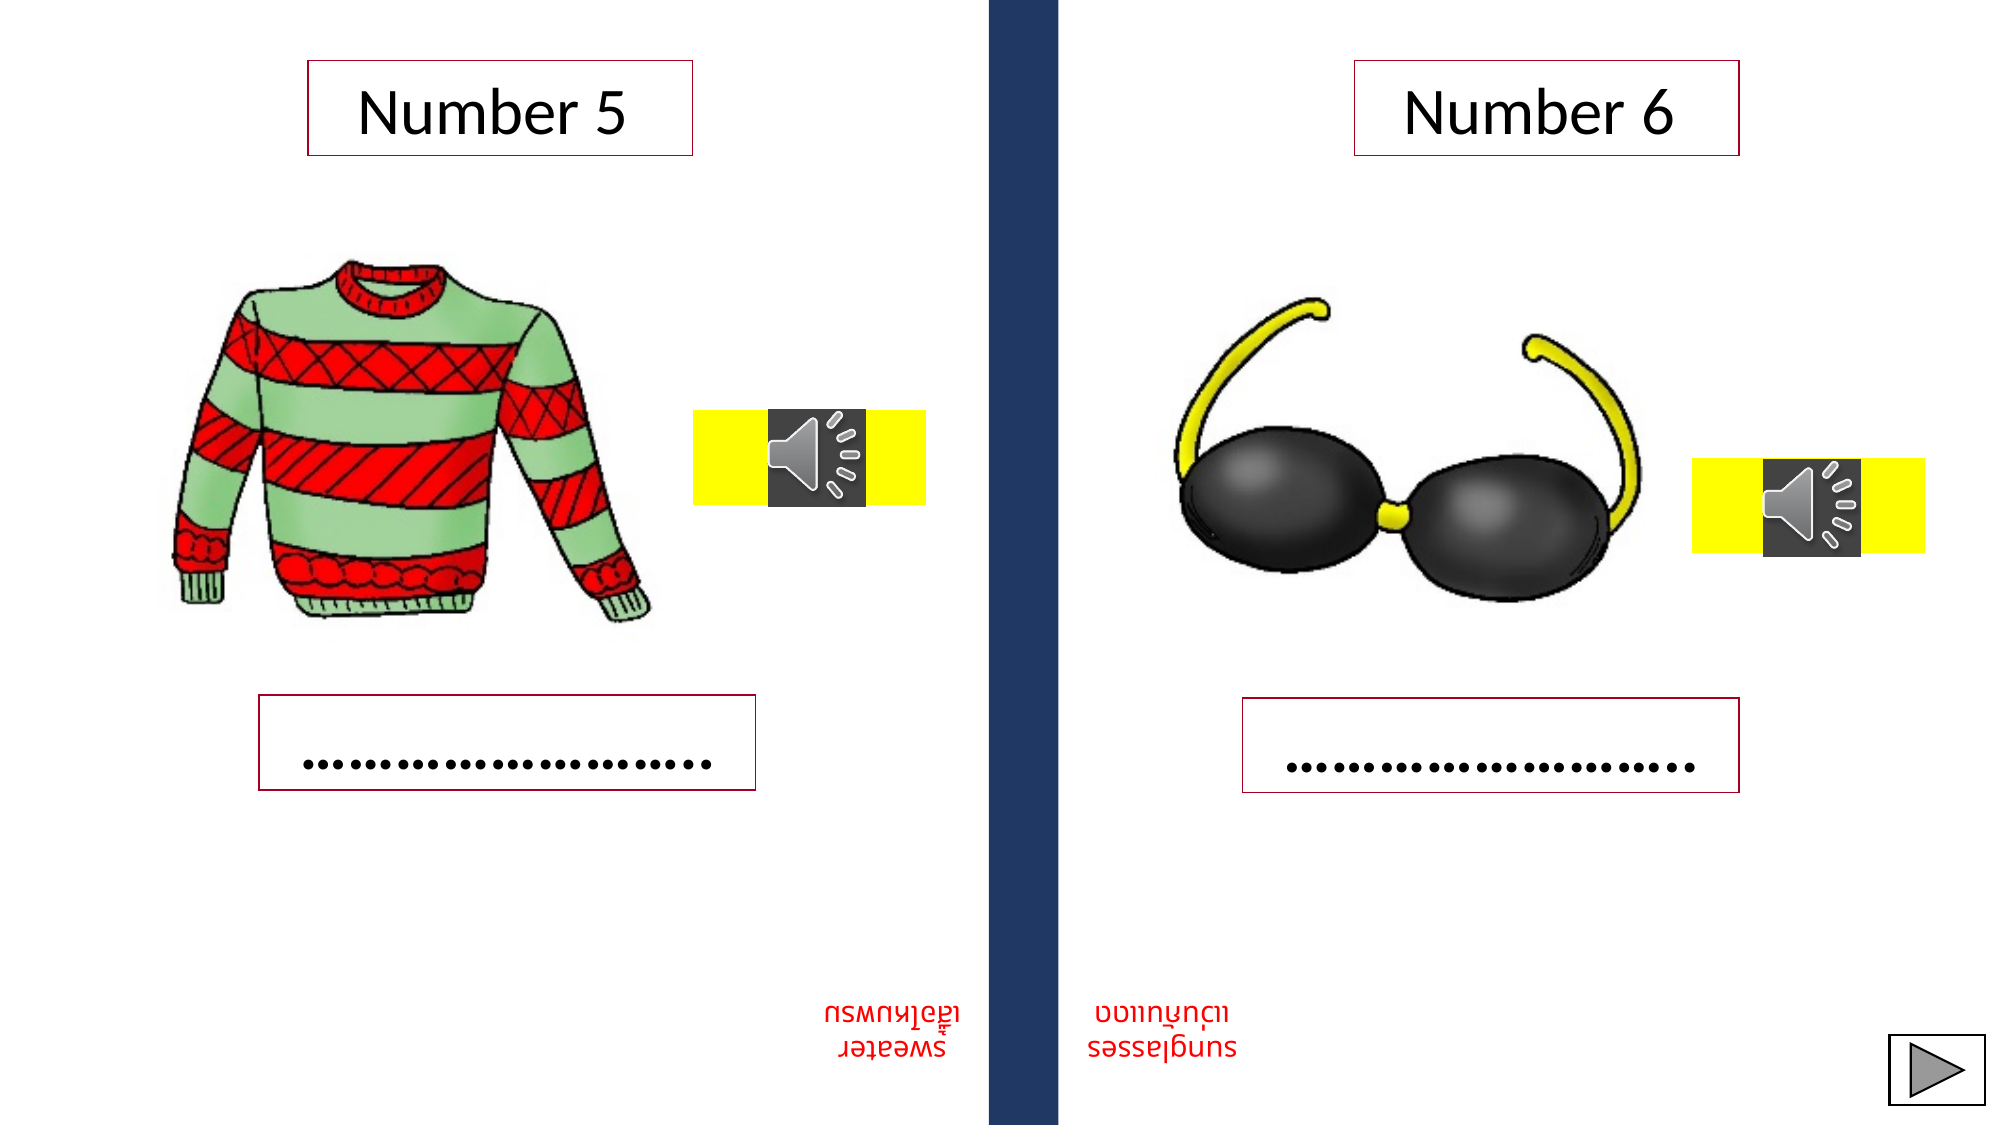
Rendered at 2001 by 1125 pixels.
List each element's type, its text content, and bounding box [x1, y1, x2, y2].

text_box Number 5 [308, 60, 693, 156]
table_header [1863, 458, 1925, 553]
text_box sweater เสื้อไหมพรม [797, 993, 988, 1078]
picture [157, 252, 662, 644]
text_box [988, 0, 1059, 1125]
picture [1154, 271, 1666, 628]
text_box [1888, 1034, 1986, 1106]
table_header [1692, 458, 1762, 553]
text_box Number 6 [1354, 60, 1739, 156]
picture [766, 407, 867, 508]
text_box …………………….. [1242, 697, 1739, 793]
picture [1762, 457, 1863, 558]
text_box …………………….. [259, 695, 756, 790]
text_box sunglasses แว่นกันแดด [1059, 993, 1265, 1078]
table_header [693, 410, 766, 505]
table_header [867, 410, 926, 505]
